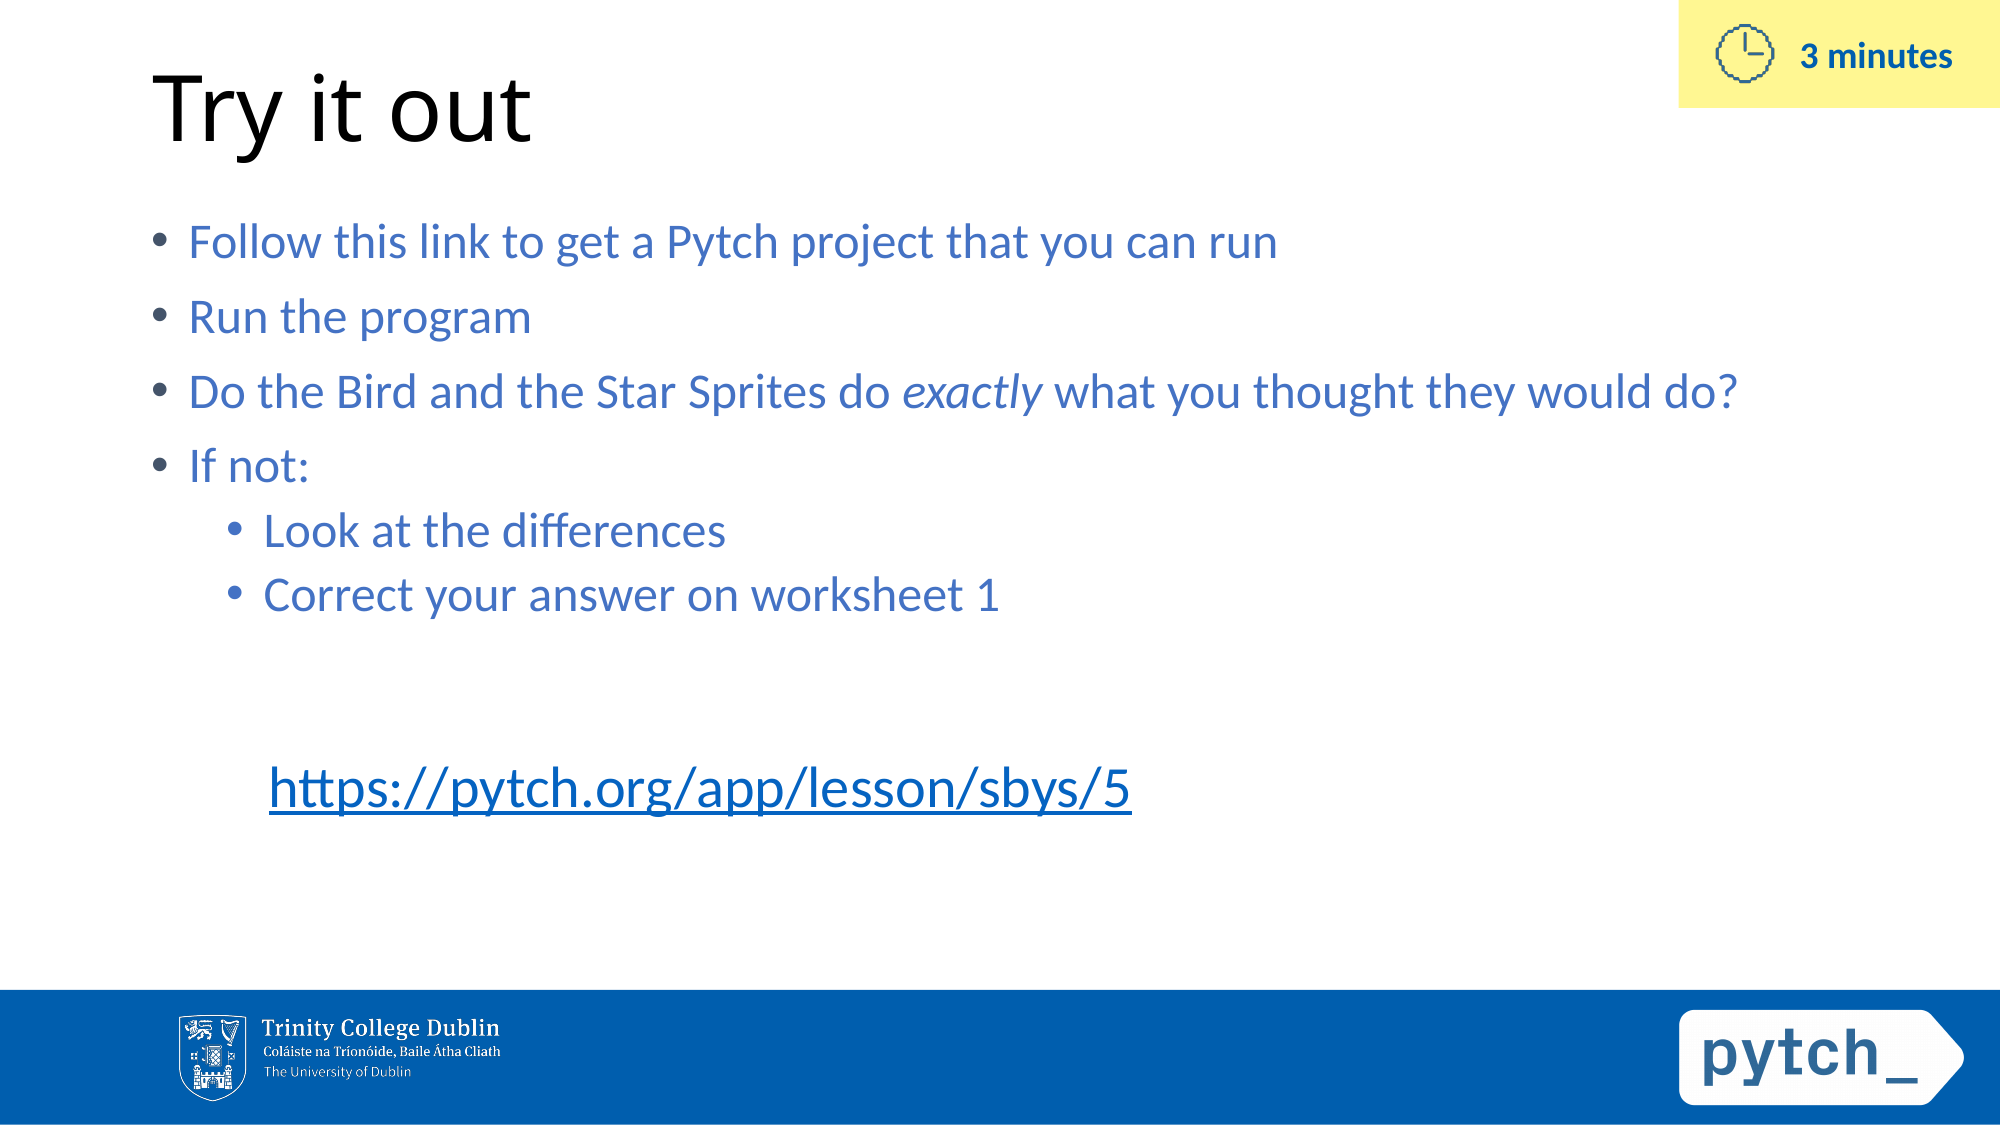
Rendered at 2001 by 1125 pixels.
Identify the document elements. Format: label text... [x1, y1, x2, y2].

list Follow this link to get a Pytch project that you can run Run the program Do the Bird and the Star Sprites do exactly what you thought they would do? If not: Look at the differences Correct your answer on worksheet 1 [136, 207, 1777, 677]
picture [1590, 894, 2001, 1125]
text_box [1678, 0, 2000, 108]
picture [178, 1014, 502, 1102]
title Try it out [137, 33, 1863, 189]
text_box https://pytch.org/app/lesson/sbys/5 [254, 741, 1252, 827]
